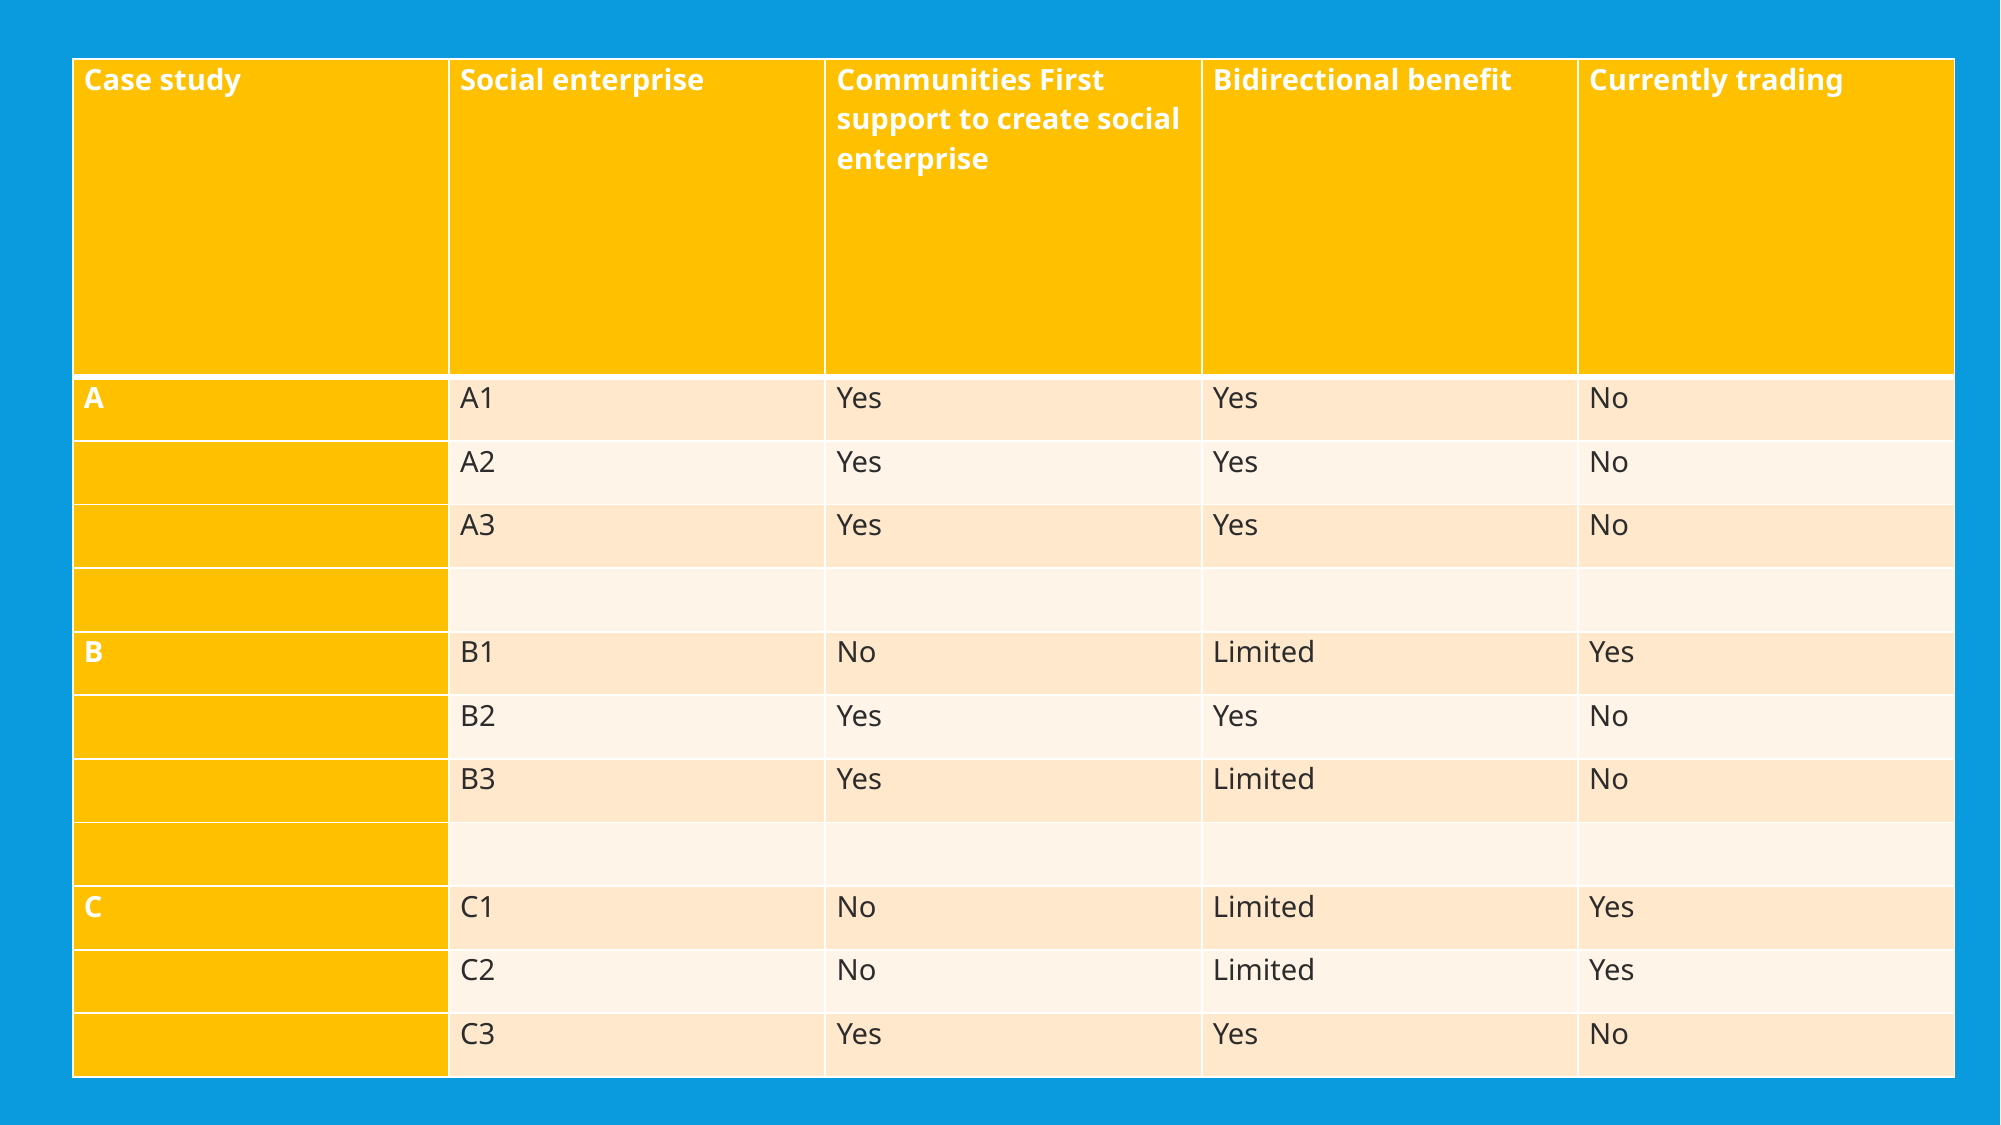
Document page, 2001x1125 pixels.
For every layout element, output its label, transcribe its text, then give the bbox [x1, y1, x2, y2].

table_cell No [1579, 380, 1954, 440]
table_cell C [74, 887, 448, 949]
table_cell Limited [1203, 951, 1577, 1012]
table_cell C2 [450, 951, 824, 1012]
table_cell No [826, 633, 1201, 694]
table_cell Yes [826, 1014, 1201, 1076]
table_cell A1 [450, 380, 824, 440]
table_cell Yes [1203, 1014, 1577, 1076]
table_header Social enterprise [450, 60, 824, 374]
table_header Currently trading [1579, 60, 1954, 374]
table_cell [1579, 569, 1954, 631]
table_cell No [1579, 696, 1954, 758]
table_cell B3 [450, 760, 824, 822]
table_cell [1203, 569, 1577, 631]
table_cell Yes [826, 442, 1201, 504]
table_header Case study [74, 60, 448, 374]
table_cell Yes [826, 696, 1201, 758]
table_cell [74, 951, 448, 1012]
table_cell [74, 505, 448, 567]
table_cell [74, 760, 448, 822]
table_cell Limited [1203, 760, 1577, 822]
table_cell No [1579, 505, 1954, 567]
table_cell Yes [826, 505, 1201, 567]
table_cell C1 [450, 887, 824, 949]
table_cell Yes [1203, 696, 1577, 758]
table_cell Yes [1579, 951, 1954, 1012]
table_cell B2 [450, 696, 824, 758]
table_cell [826, 823, 1201, 885]
table_cell [450, 823, 824, 885]
table_cell Limited [1203, 887, 1577, 949]
table_cell Yes [1579, 633, 1954, 694]
table_cell Yes [826, 380, 1201, 440]
table_cell No [1579, 1014, 1954, 1076]
table_cell Yes [826, 760, 1201, 822]
table_cell [74, 442, 448, 504]
table_cell [450, 569, 824, 631]
table_cell A2 [450, 442, 824, 504]
table_cell No [826, 887, 1201, 949]
table_cell Yes [1579, 887, 1954, 949]
table_header Bidirectional benefit [1203, 60, 1577, 374]
table_cell No [826, 951, 1201, 1012]
table_cell C3 [450, 1014, 824, 1076]
table_cell [74, 569, 448, 631]
table_cell No [1579, 442, 1954, 504]
table_cell A [74, 380, 448, 440]
table_cell Yes [1203, 505, 1577, 567]
table_cell Limited [1203, 633, 1577, 694]
table_cell B1 [450, 633, 824, 694]
table_cell Yes [1203, 380, 1577, 440]
table_cell B [74, 633, 448, 694]
table_cell [74, 696, 448, 758]
table_cell A3 [450, 505, 824, 567]
table_cell [1203, 823, 1577, 885]
table_cell [826, 569, 1201, 631]
table_cell [1579, 823, 1954, 885]
table_header Communities First support to create social enterprise [826, 60, 1201, 374]
table_cell No [1579, 760, 1954, 822]
table_cell [74, 823, 448, 885]
table_cell [74, 1014, 448, 1076]
table_cell Yes [1203, 442, 1577, 504]
